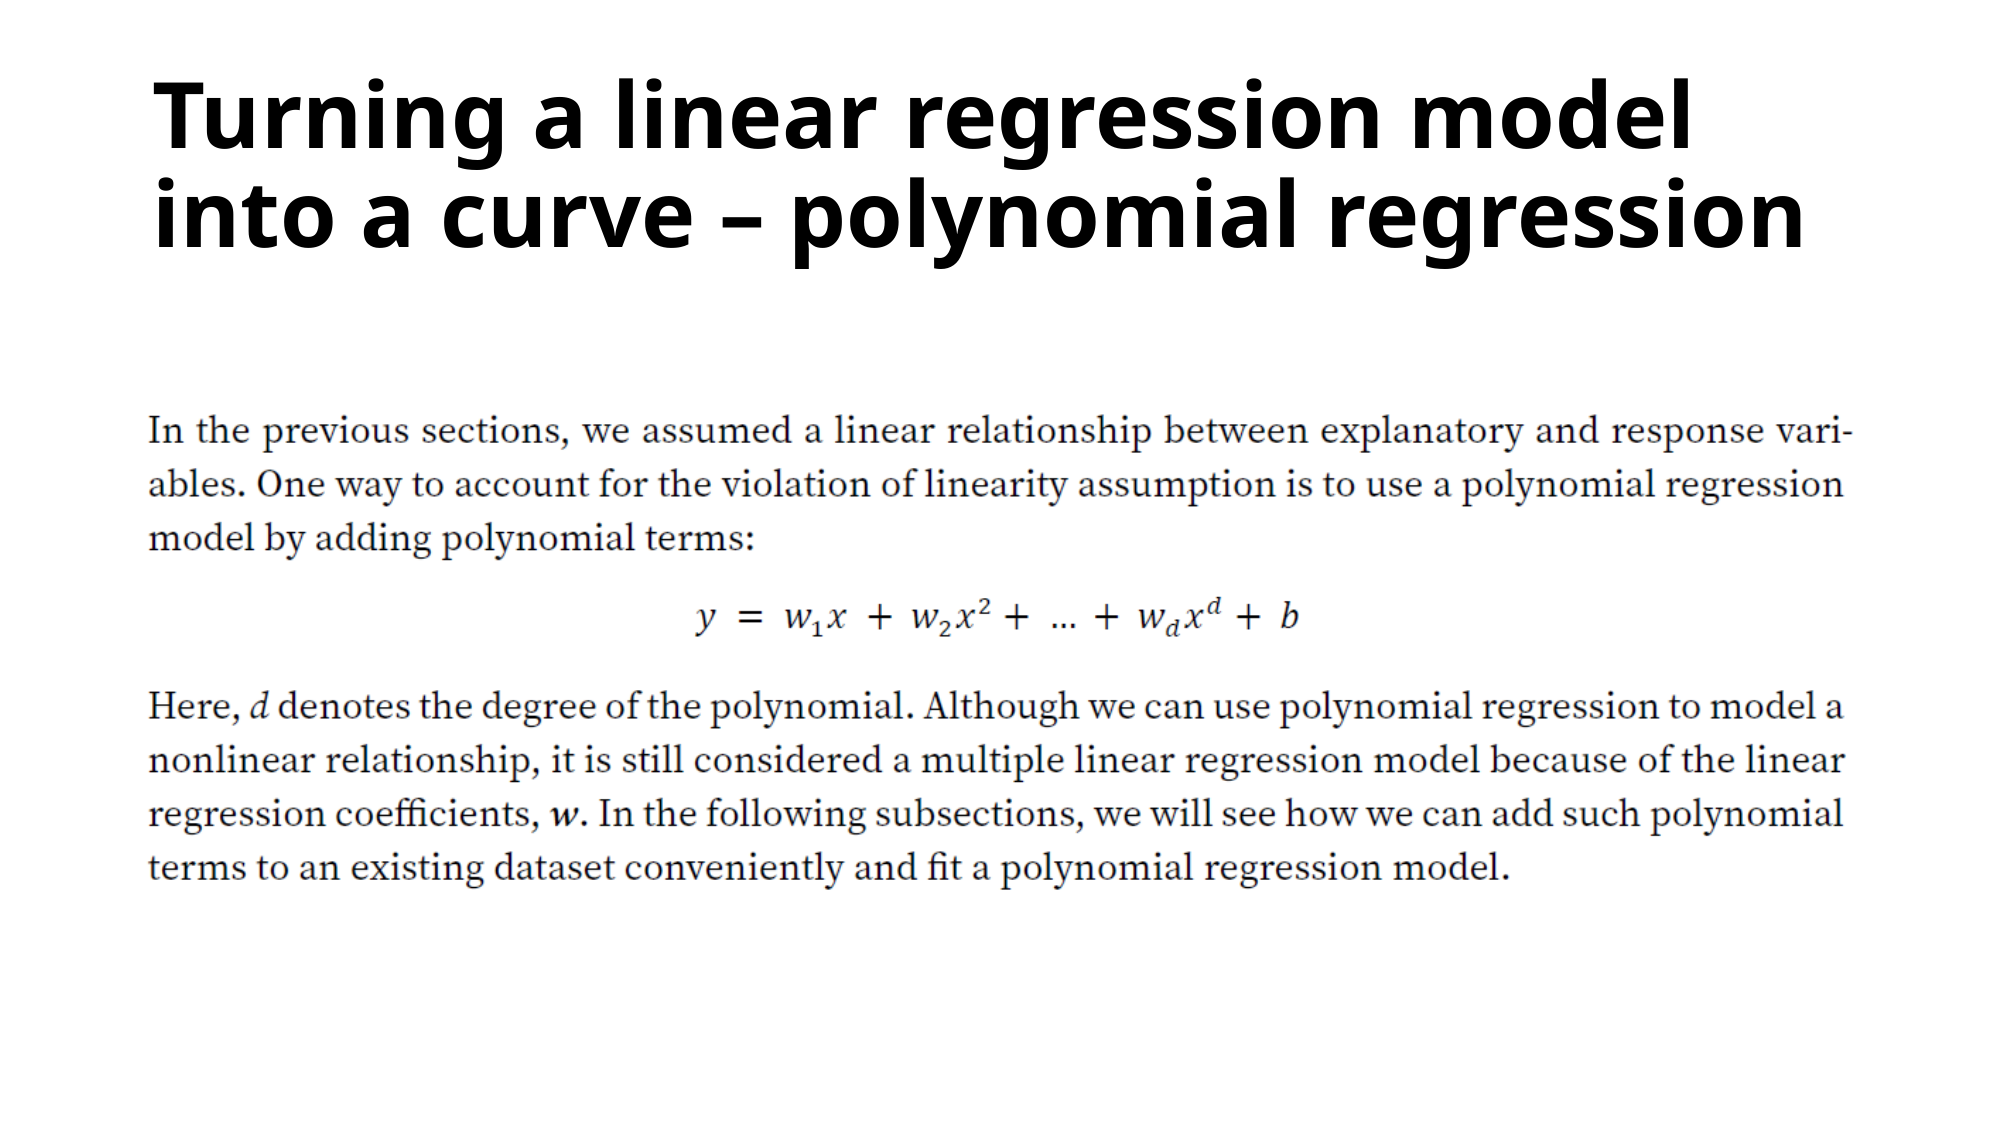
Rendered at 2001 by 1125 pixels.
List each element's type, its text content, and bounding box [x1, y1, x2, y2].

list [137, 409, 1863, 904]
title Turning a linear regression model into a curve – polynomial regression [137, 59, 1863, 278]
